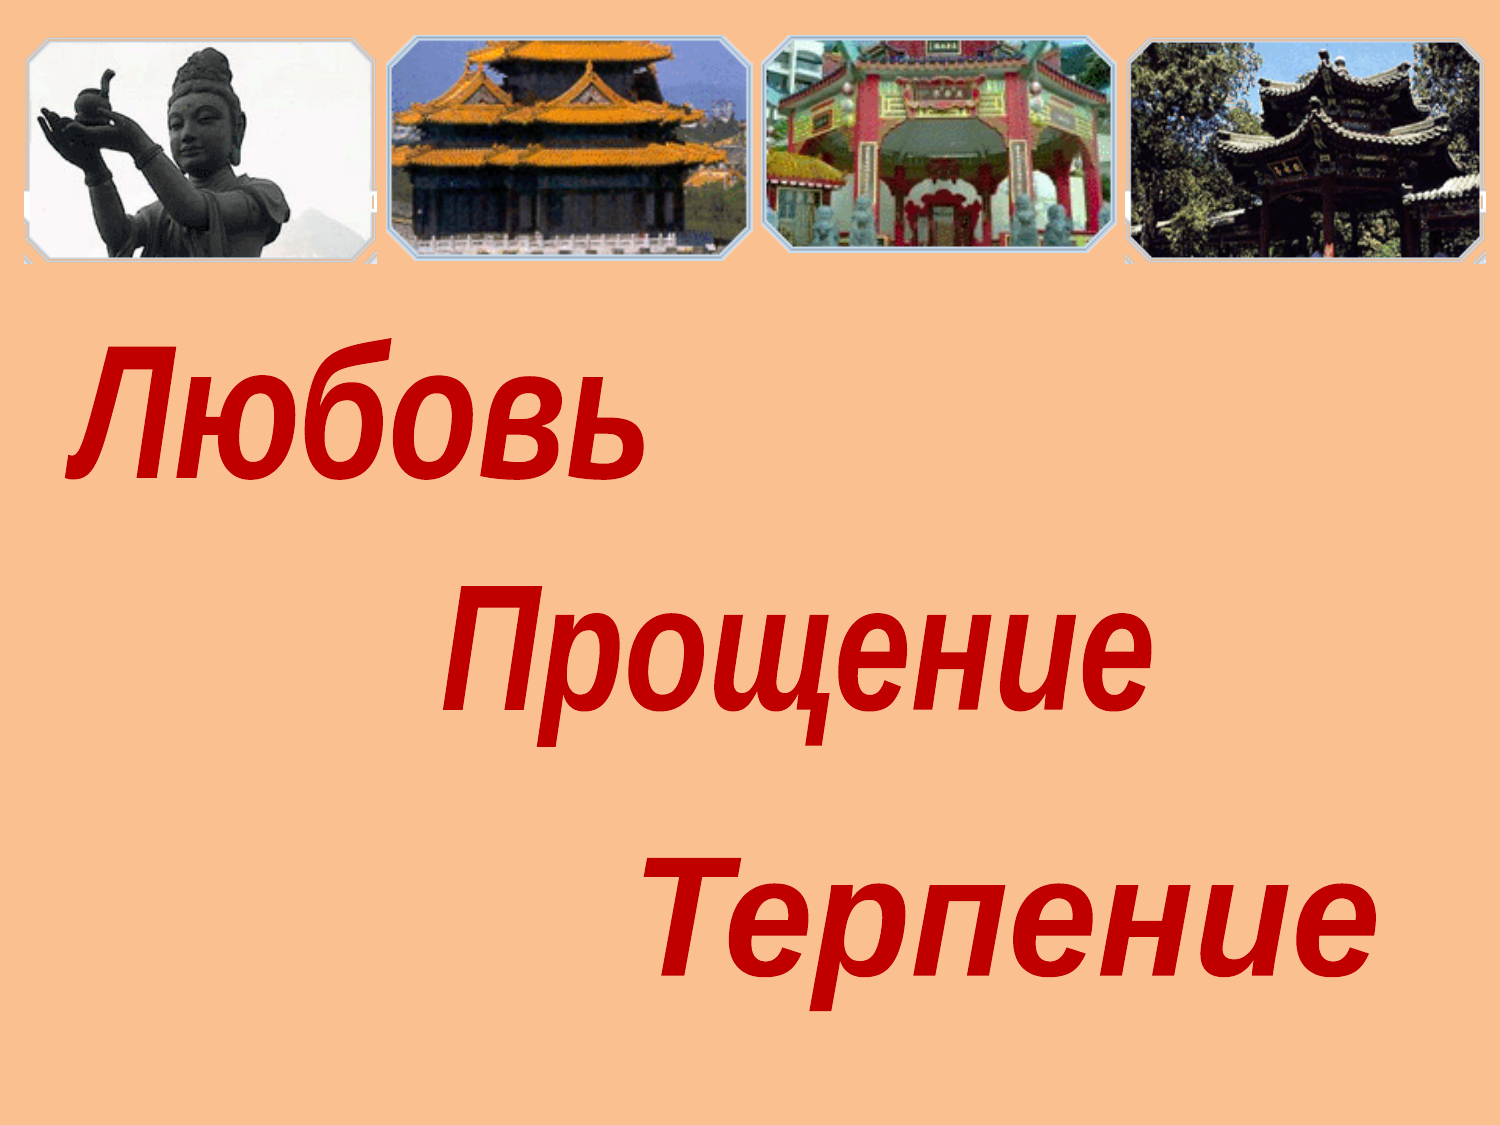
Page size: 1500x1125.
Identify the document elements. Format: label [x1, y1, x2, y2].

picture [386, 34, 753, 261]
picture [1124, 34, 1487, 264]
picture [24, 34, 377, 264]
picture [761, 34, 1117, 254]
